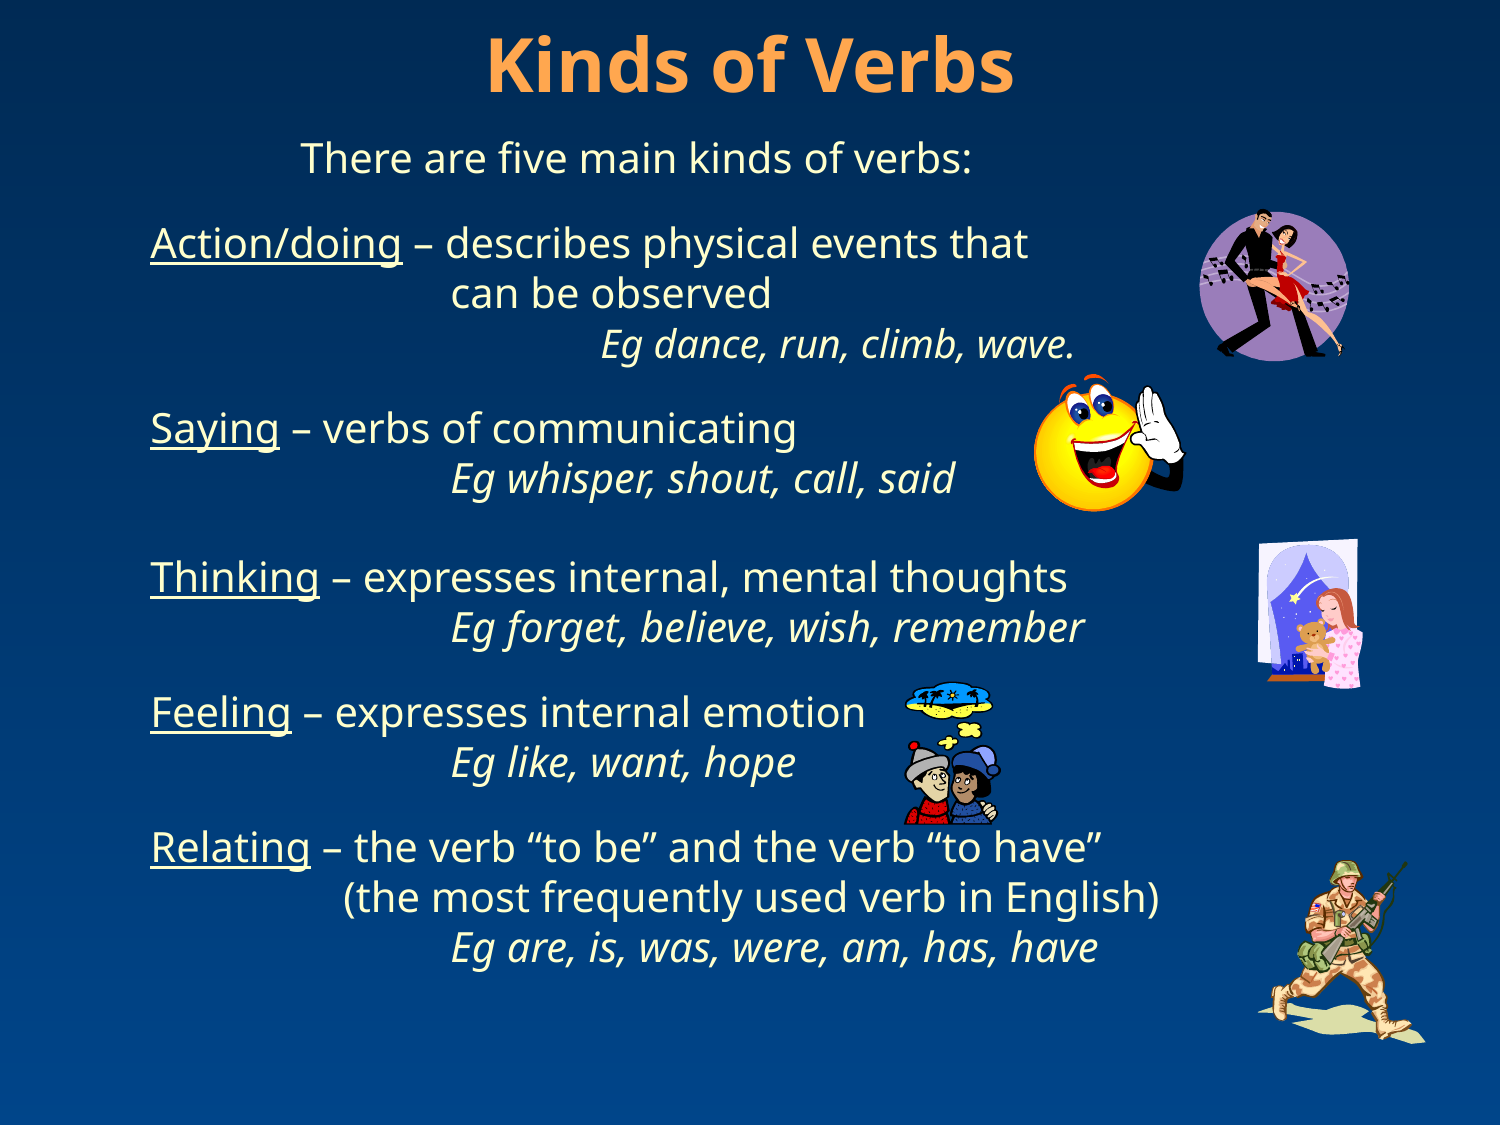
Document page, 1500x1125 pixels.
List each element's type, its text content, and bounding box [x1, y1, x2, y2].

picture [1257, 538, 1364, 692]
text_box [903, 680, 1002, 825]
picture [1257, 857, 1429, 1047]
picture [1033, 373, 1188, 513]
text_box There are five main kinds of verbs: Action/doing – describes physical events that can be observed Eg dance, run, climb, wave. Saying – verbs of communicating Eg whisper, shout, call, said Thinking – expresses internal, mental thoughts Eg forget, believe, wish, remember Feeling – expresses internal emotion Eg like, want, hope Relating – the verb “to be” and the verb “to have” (the most frequently used verb in English) Eg are, is, was, were, am, has, have [135, 124, 1471, 1029]
picture [1198, 207, 1351, 362]
text_box Kinds of Verbs [183, 0, 1317, 124]
